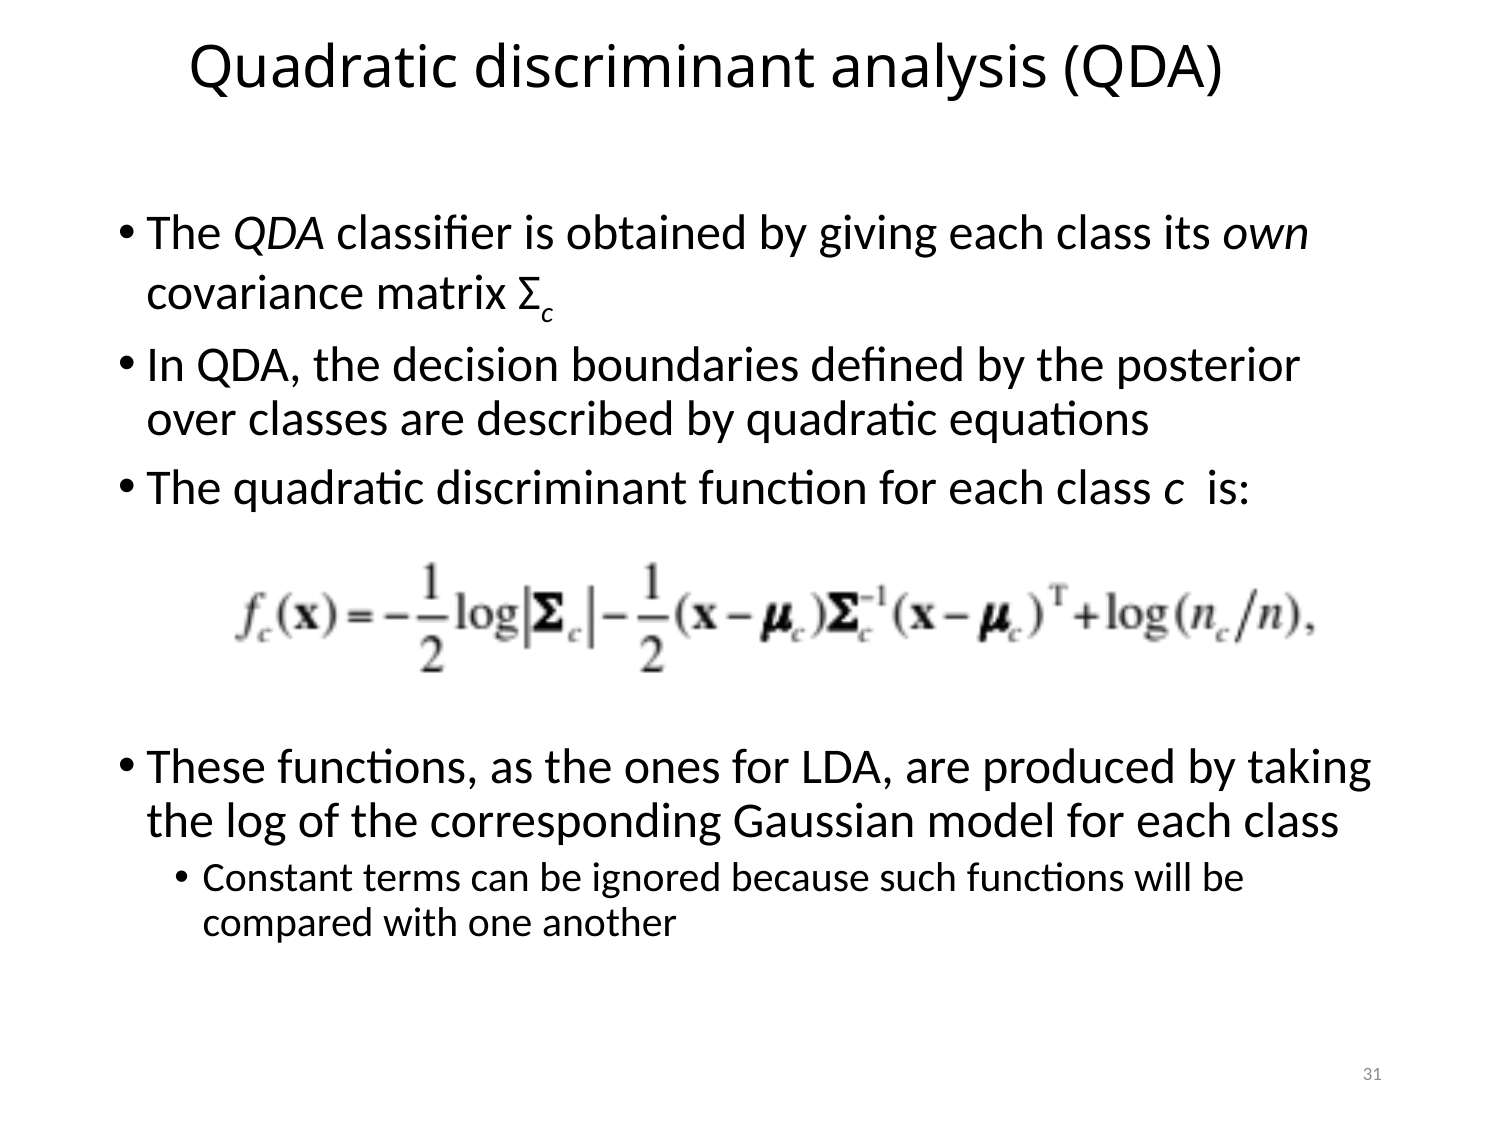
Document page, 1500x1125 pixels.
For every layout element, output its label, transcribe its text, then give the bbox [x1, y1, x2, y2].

title Quadratic discriminant analysis (QDA) [173, 10, 1397, 126]
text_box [230, 547, 1318, 677]
list The QDA classifier is obtained by giving each class its own covariance matrix Σc In QDA, the decision boundaries defined by the posterior over classes are described by quadratic equations The quadratic discriminant function for each class c is: These functions, as the ones for LDA, are produced by taking the log of the corresponding Gaussian model for each class Constant terms can be ignored because such functions will be compared with one another [103, 199, 1397, 1014]
slide_number 31 [1059, 1042, 1397, 1103]
